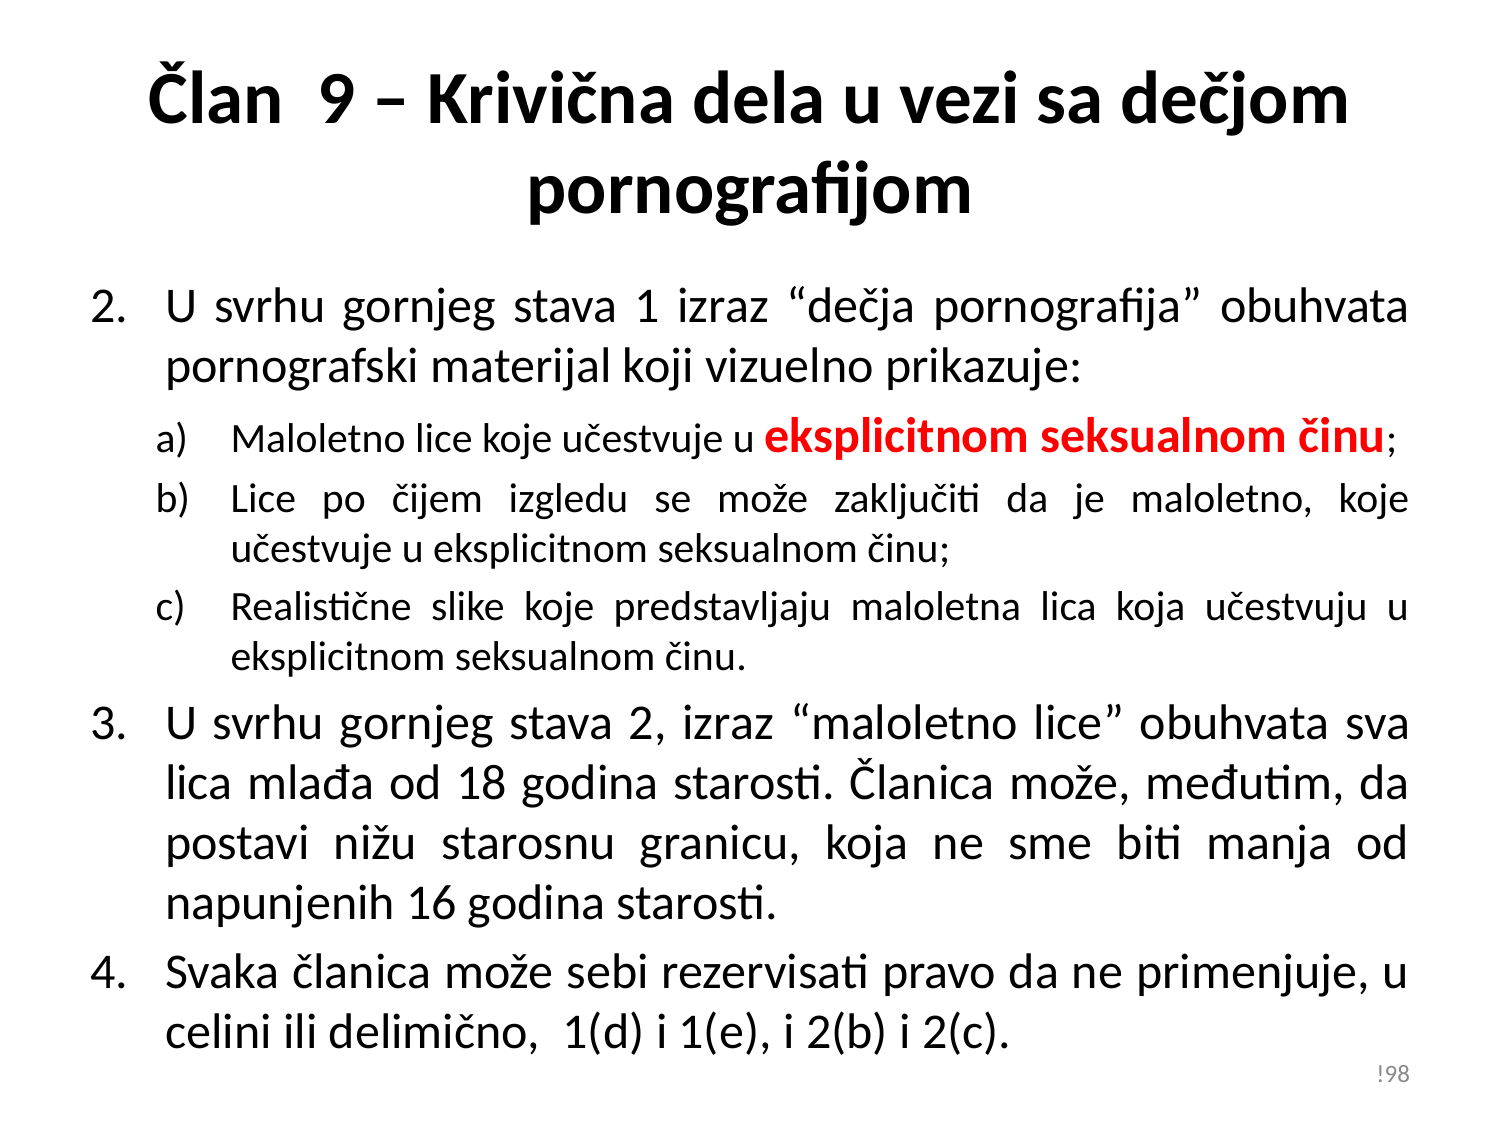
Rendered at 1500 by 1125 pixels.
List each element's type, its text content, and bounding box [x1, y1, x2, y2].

title Član 9 – Krivična dela u vezi sa dečjom pornografijom [74, 44, 1426, 233]
slide_number !98 [1074, 1042, 1425, 1103]
list U svrhu gornjeg stava 1 izraz “dečja pornografija” obuhvata pornografski materijal koji vizuelno prikazuje: Maloletno lice koje učestvuje u eksplicitnom seksualnom činu; Lice po čijem izgledu se može zaključiti da je maloletno, koje učestvuje u eksplicitnom seksualnom činu; Realistične slike koje predstavljaju maloletna lica koja učestvuju u eksplicitnom seksualnom činu. U svrhu gornjeg stava 2, izraz “maloletno lice” obuhvata sva lica mlađa od 18 godina starosti. Članica može, međutim, da postavi nižu starosnu granicu, koja ne sme biti manja od napunjenih 16 godina starosti. Svaka članica može sebi rezervisati pravo da ne primenjuje, u celini ili delimično, 1(d) i 1(e), i 2(b) i 2(c). [74, 264, 1426, 1008]
